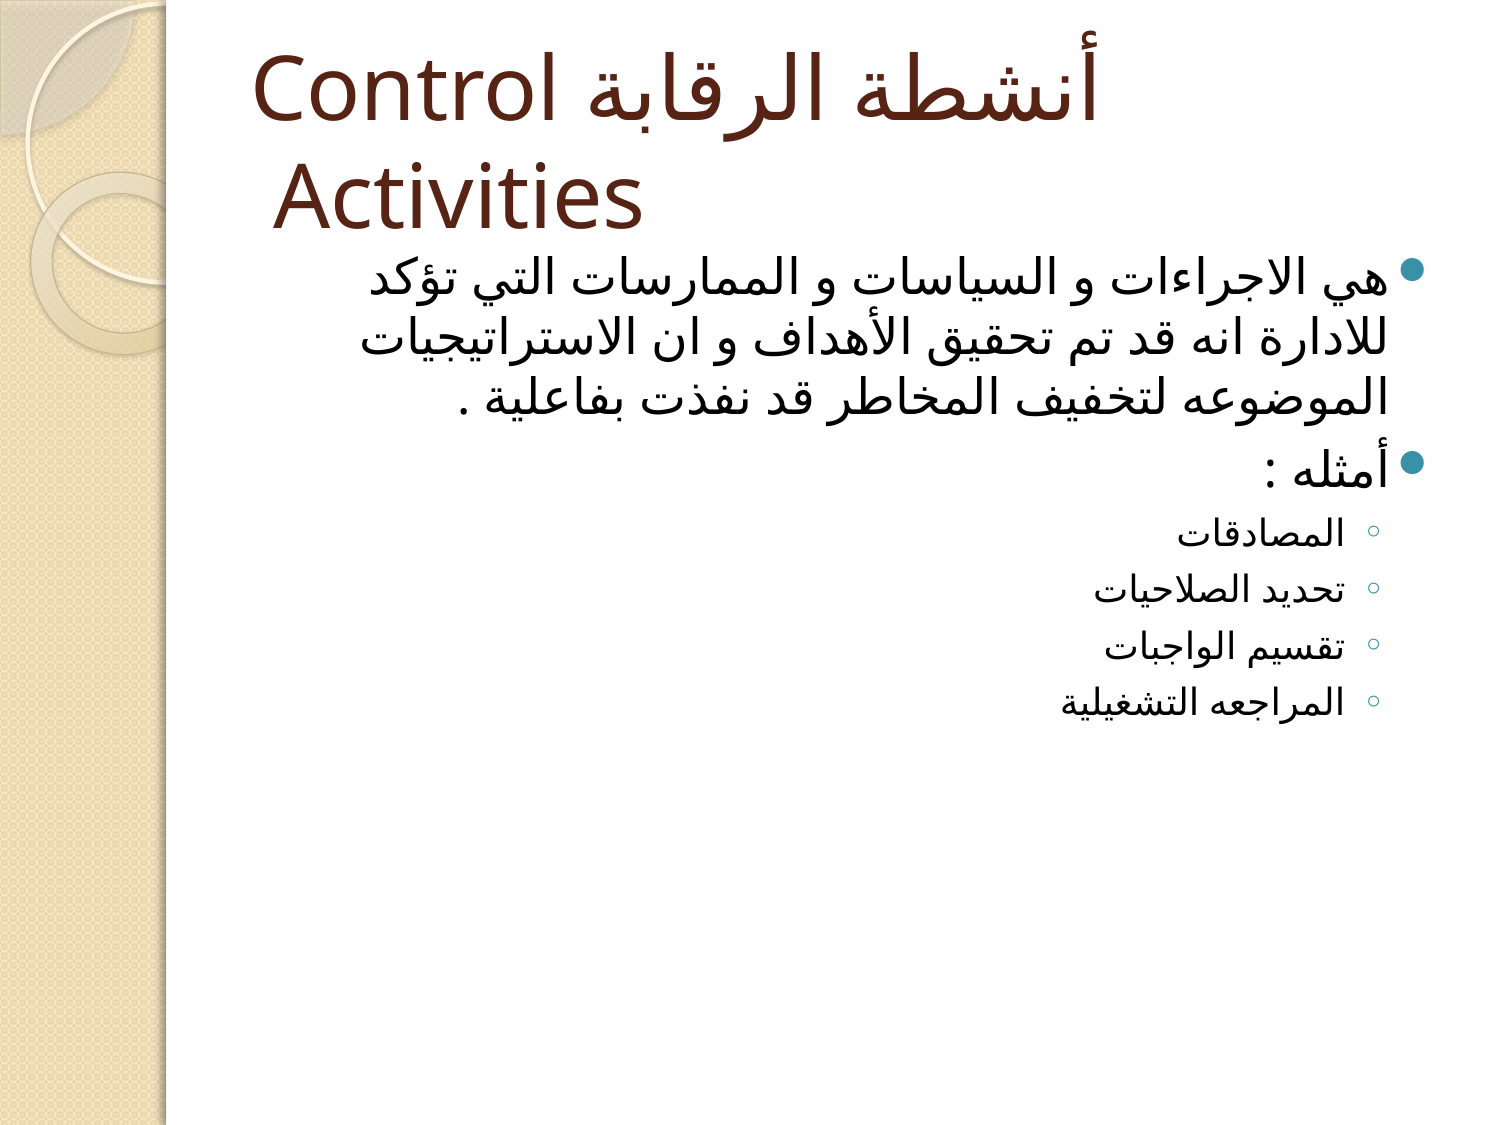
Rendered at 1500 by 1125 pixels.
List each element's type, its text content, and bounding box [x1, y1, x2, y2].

title أنشطة الرقابة Control Activities [235, 45, 1466, 233]
list هي الاجراءات و السياسات و الممارسات التي تؤكد للادارة انه قد تم تحقيق الأهداف و ان الاستراتيجيات الموضوعه لتخفيف المخاطر قد نفذت بفاعلية . أمثله : المصادقات تحديد الصلاحيات تقسيم الواجبات المراجعه التشغيلية [235, 237, 1466, 1025]
